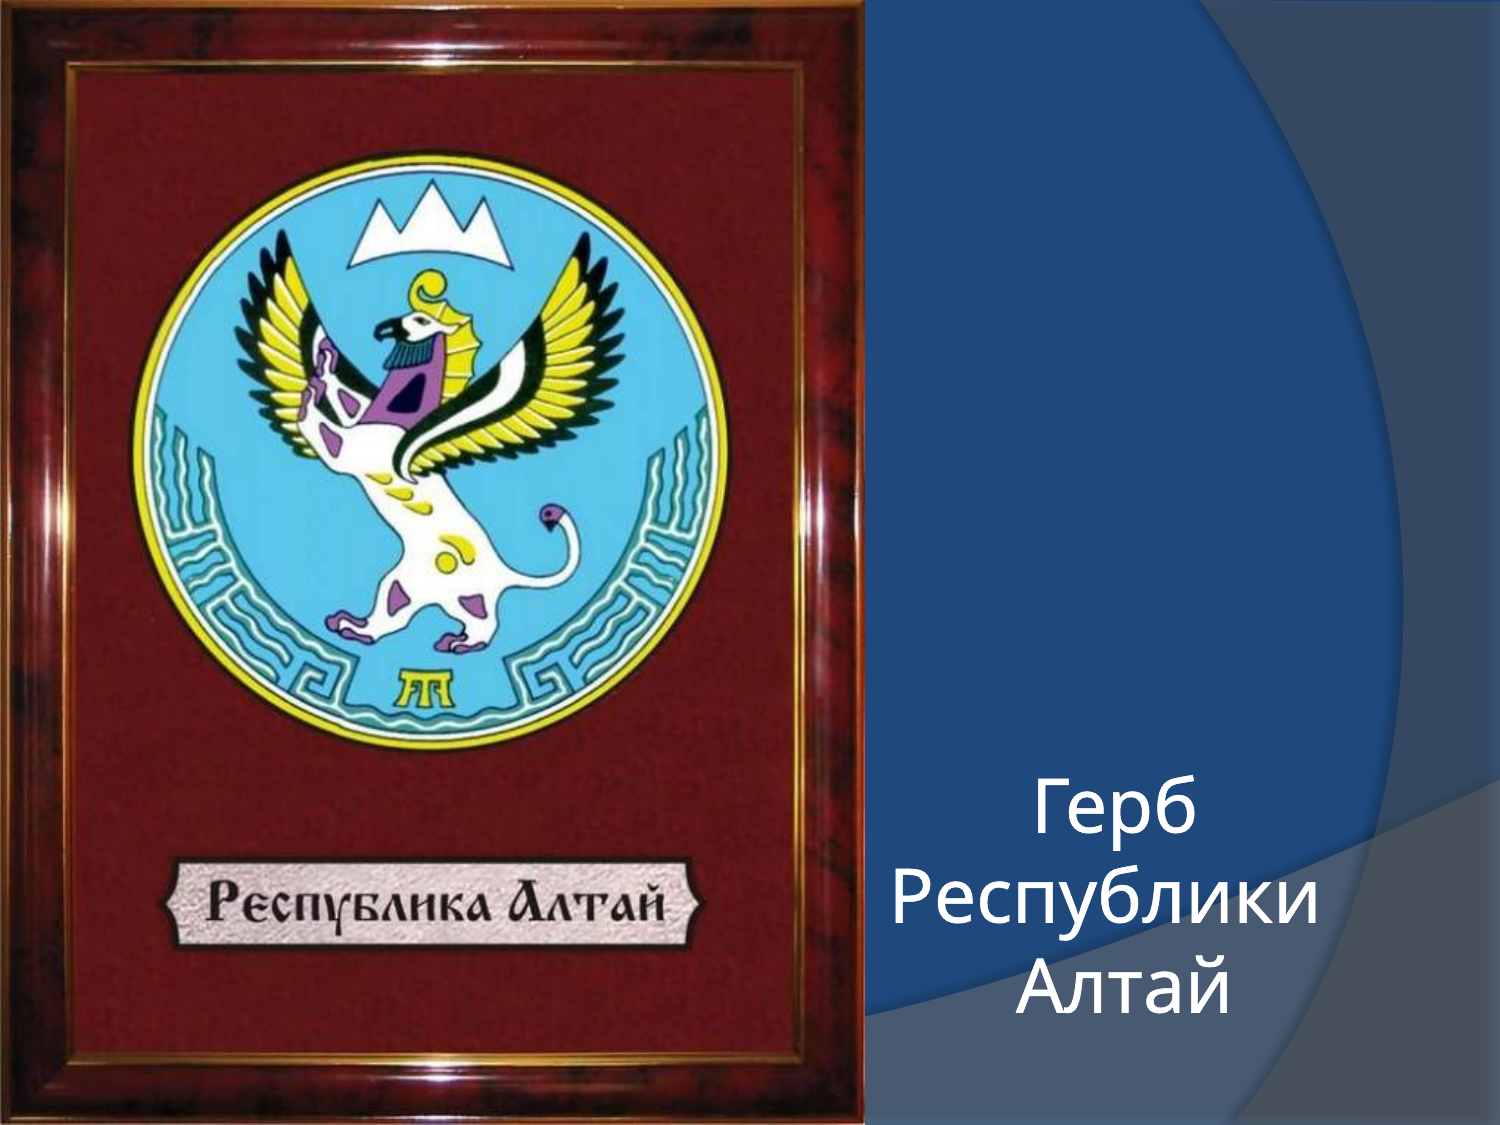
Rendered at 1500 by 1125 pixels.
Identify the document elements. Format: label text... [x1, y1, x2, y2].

picture [0, 0, 865, 1125]
text_box Герб Республики Алтай [873, 749, 1376, 1035]
